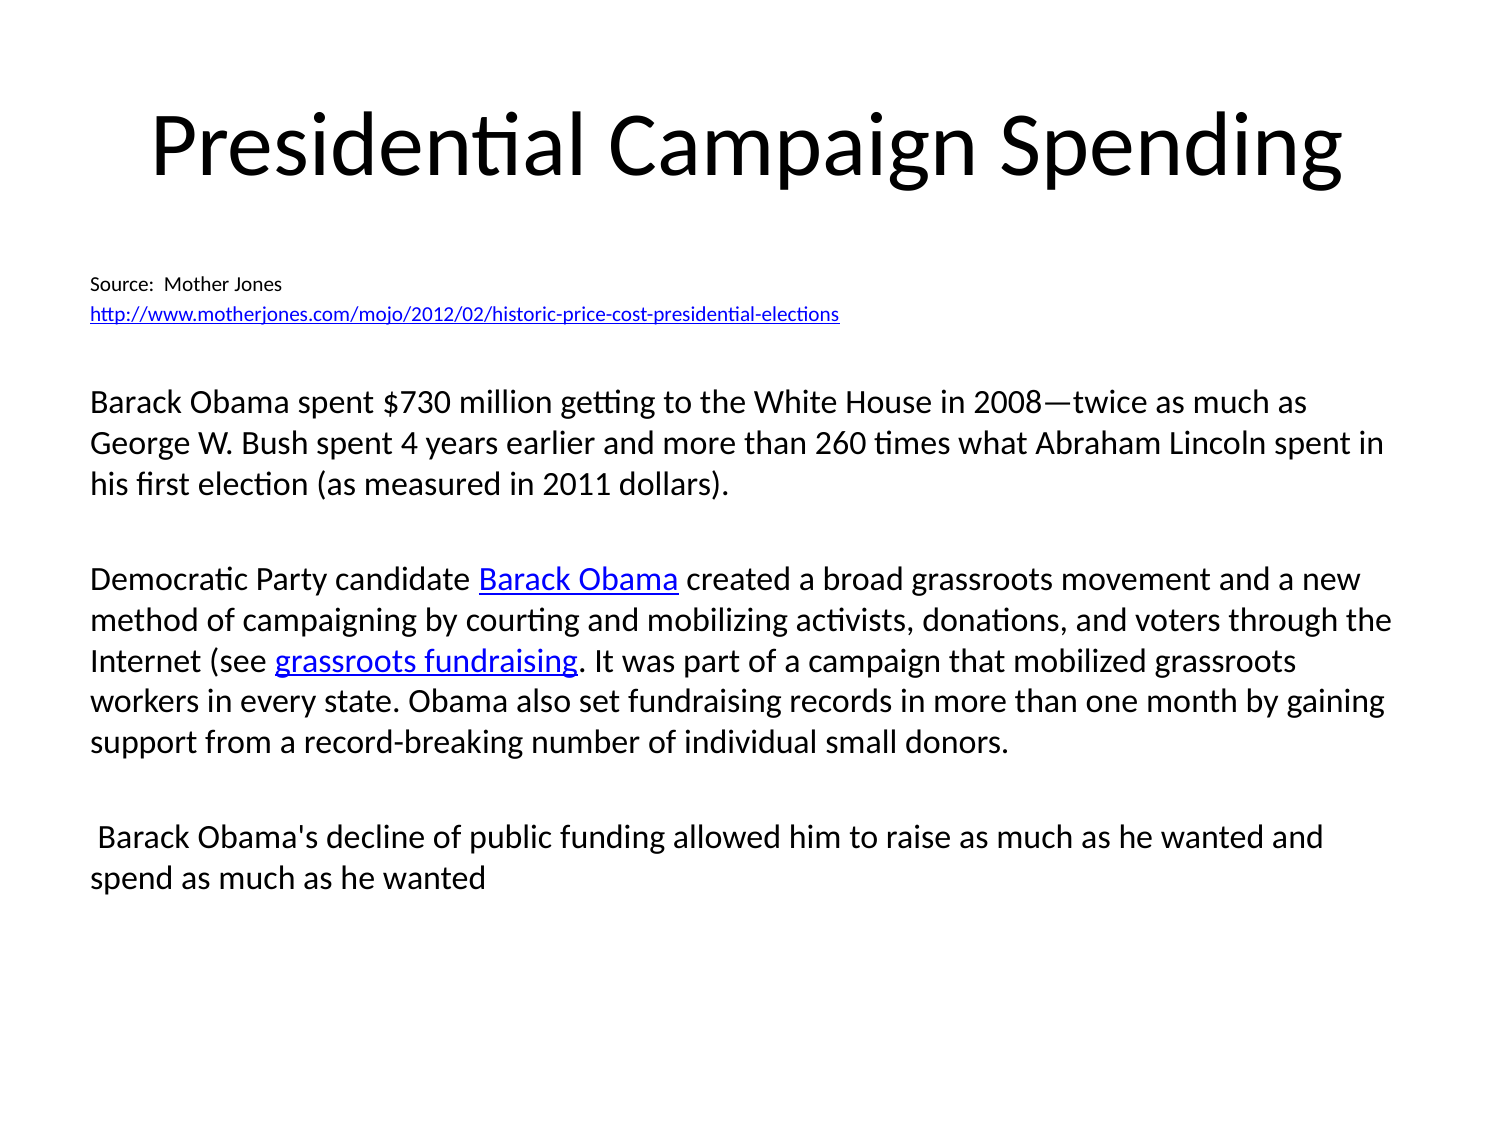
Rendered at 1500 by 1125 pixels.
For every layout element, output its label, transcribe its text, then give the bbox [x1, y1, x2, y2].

title Presidential Campaign Spending [75, 45, 1425, 233]
list Source: Mother Jones http://www.motherjones.com/mojo/2012/02/historic-price-cost-presidential-elections Barack Obama spent $730 million getting to the White House in 2008—twice as much as George W. Bush spent 4 years earlier and more than 260 times what Abraham Lincoln spent in his first election (as measured in 2011 dollars). Democratic Party candidate Barack Obama created a broad grassroots movement and a new method of campaigning by courting and mobilizing activists, donations, and voters through the Internet (see grassroots fundraising. It was part of a campaign that mobilized grassroots workers in every state. Obama also set fundraising records in more than one month by gaining support from a record-breaking number of individual small donors. Barack Obama's decline of public funding allowed him to raise as much as he wanted and spend as much as he wanted [75, 262, 1425, 1005]
